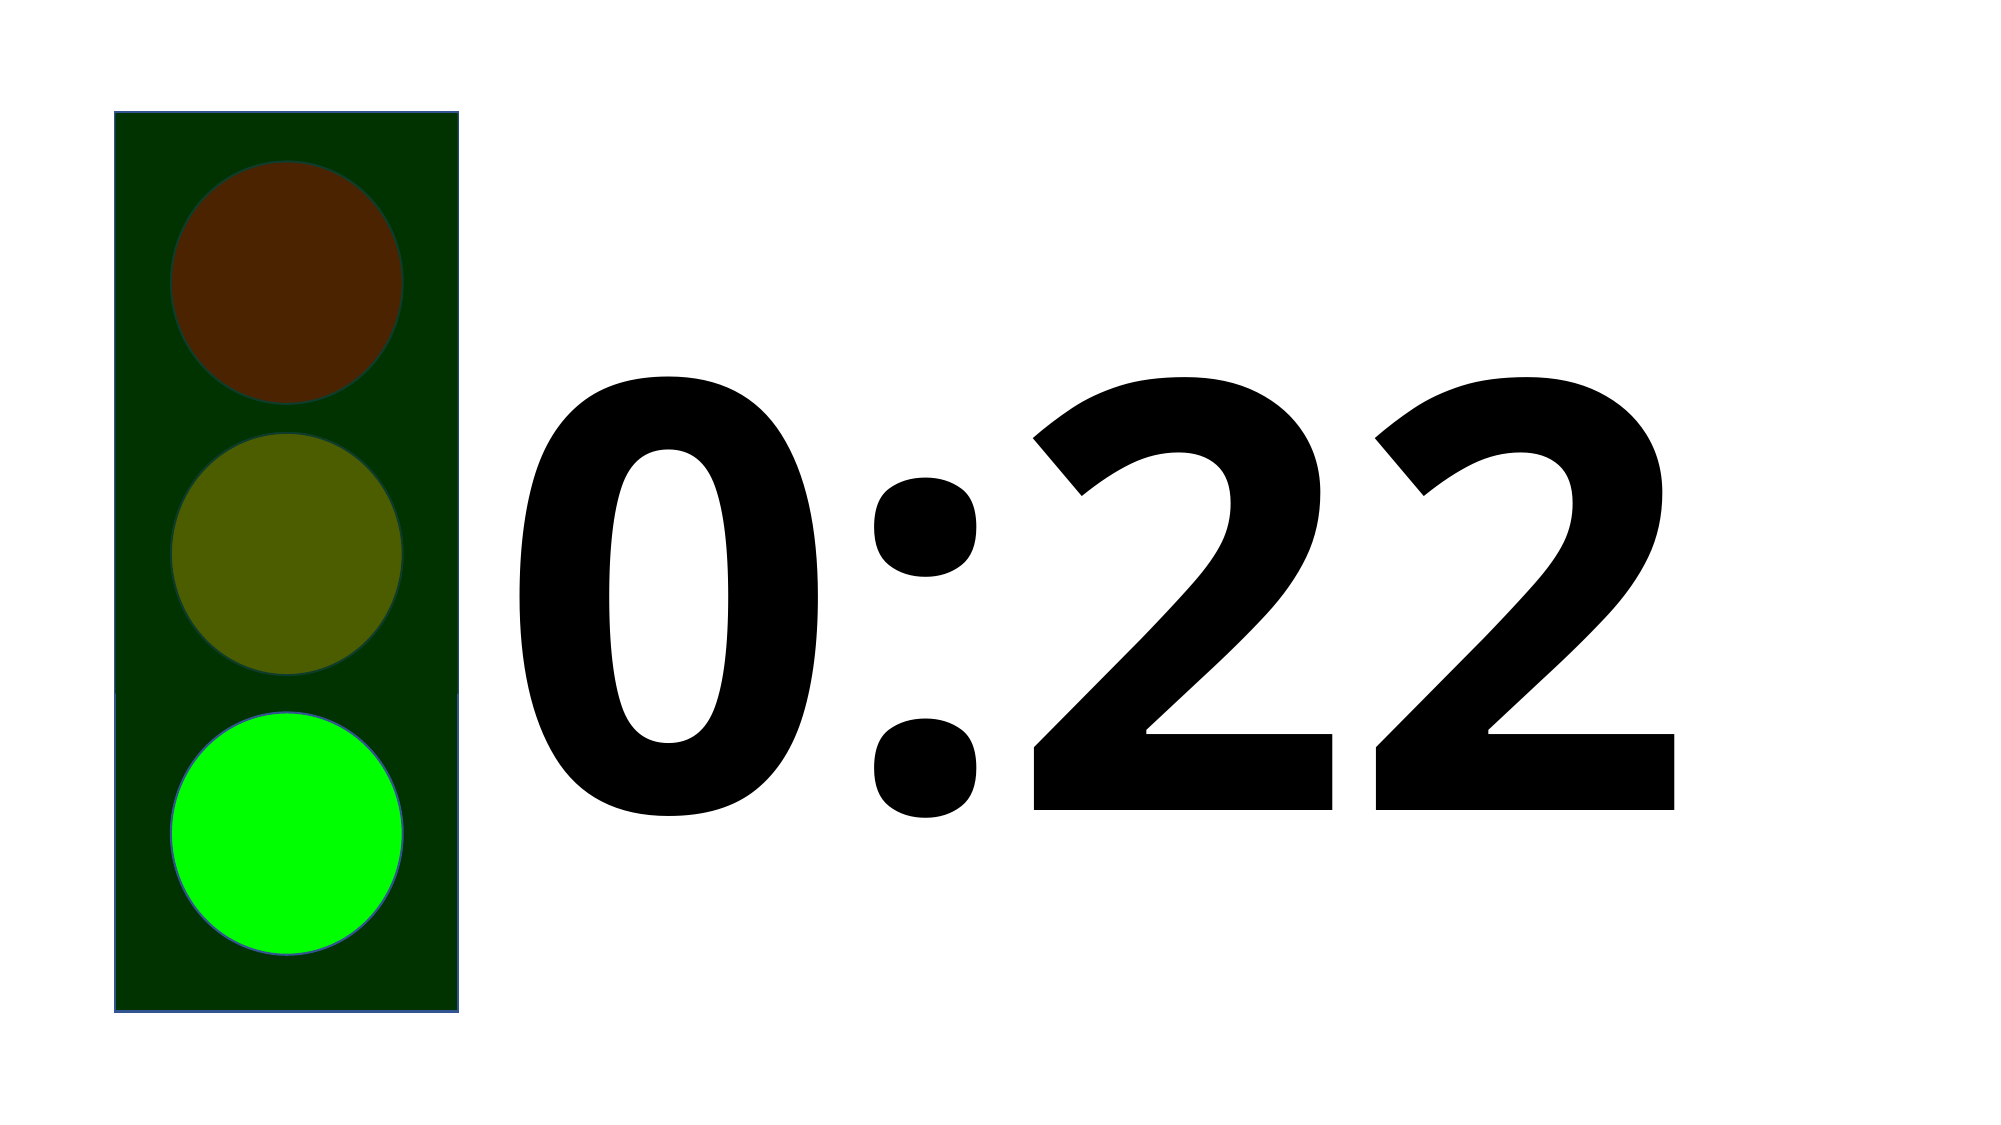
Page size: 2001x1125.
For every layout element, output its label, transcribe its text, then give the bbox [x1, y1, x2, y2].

text_box [114, 112, 459, 695]
text_box [114, 695, 459, 1013]
text_box [169, 711, 404, 956]
text_box 0:22 [483, 204, 1924, 938]
